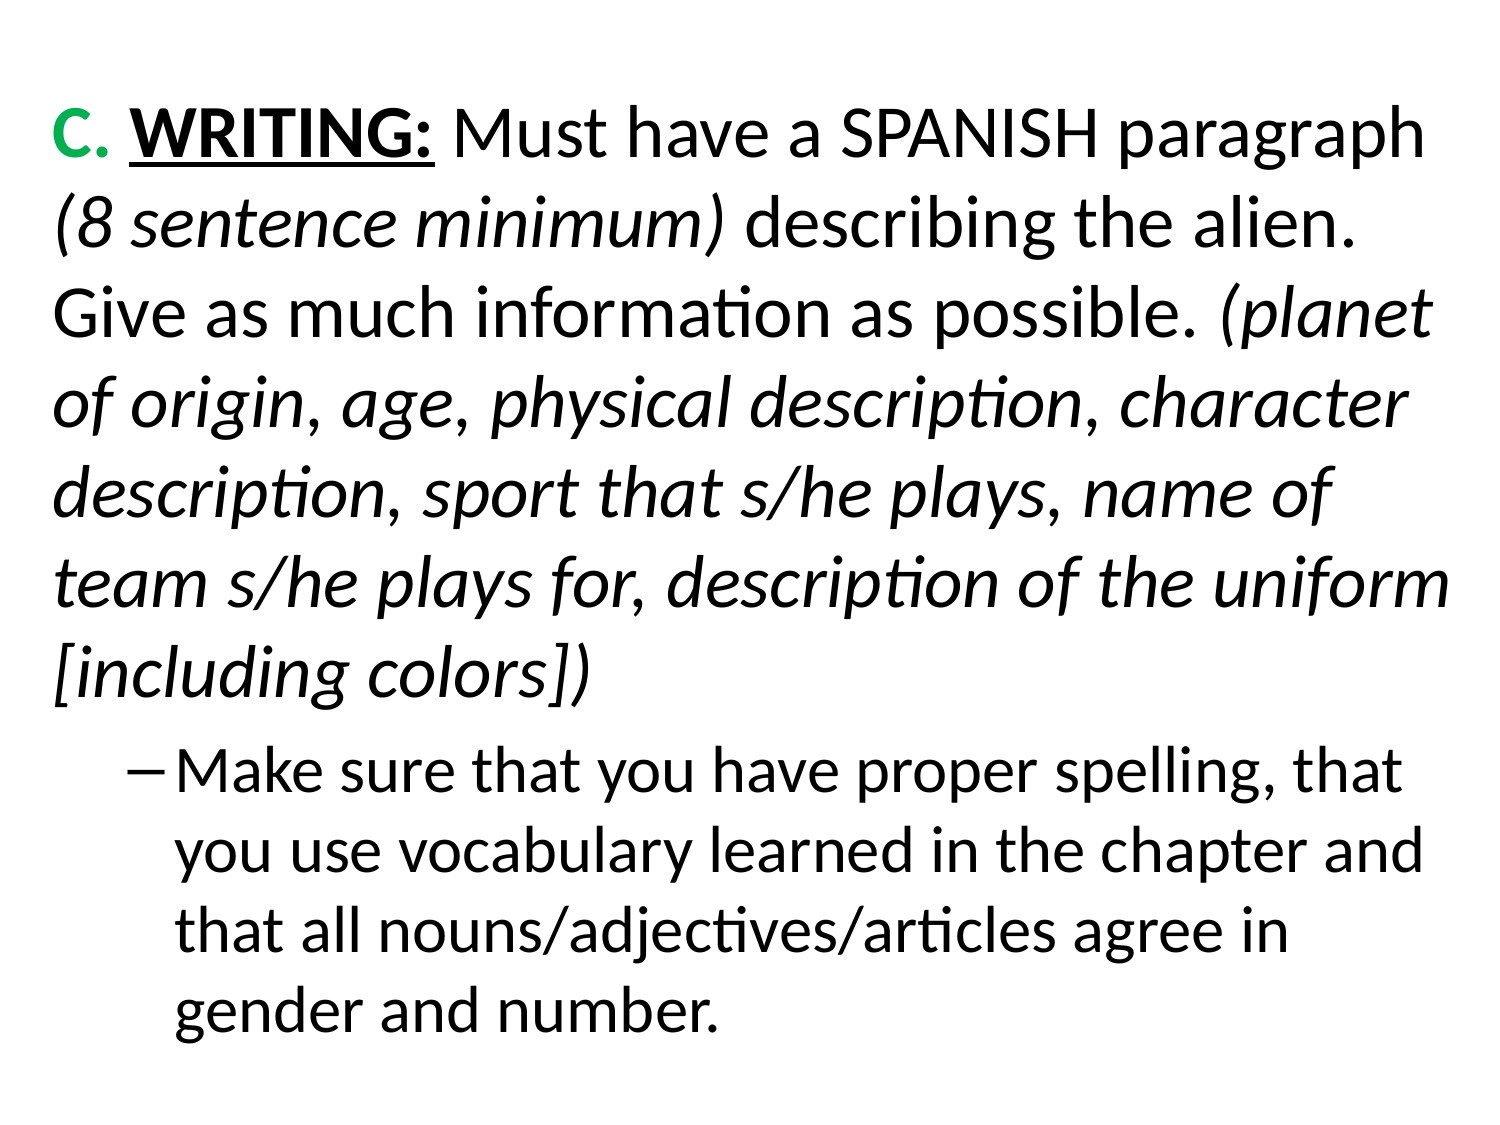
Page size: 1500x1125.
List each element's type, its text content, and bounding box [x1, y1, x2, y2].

list C. WRITING: Must have a SPANISH paragraph (8 sentence minimum) describing the alien. Give as much information as possible. (planet of origin, age, physical description, character description, sport that s/he plays, name of team s/he plays for, description of the uniform [including colors]) Make sure that you have proper spelling, that you use vocabulary learned in the chapter and that all nouns/adjectives/articles agree in gender and number. [37, 75, 1475, 1075]
